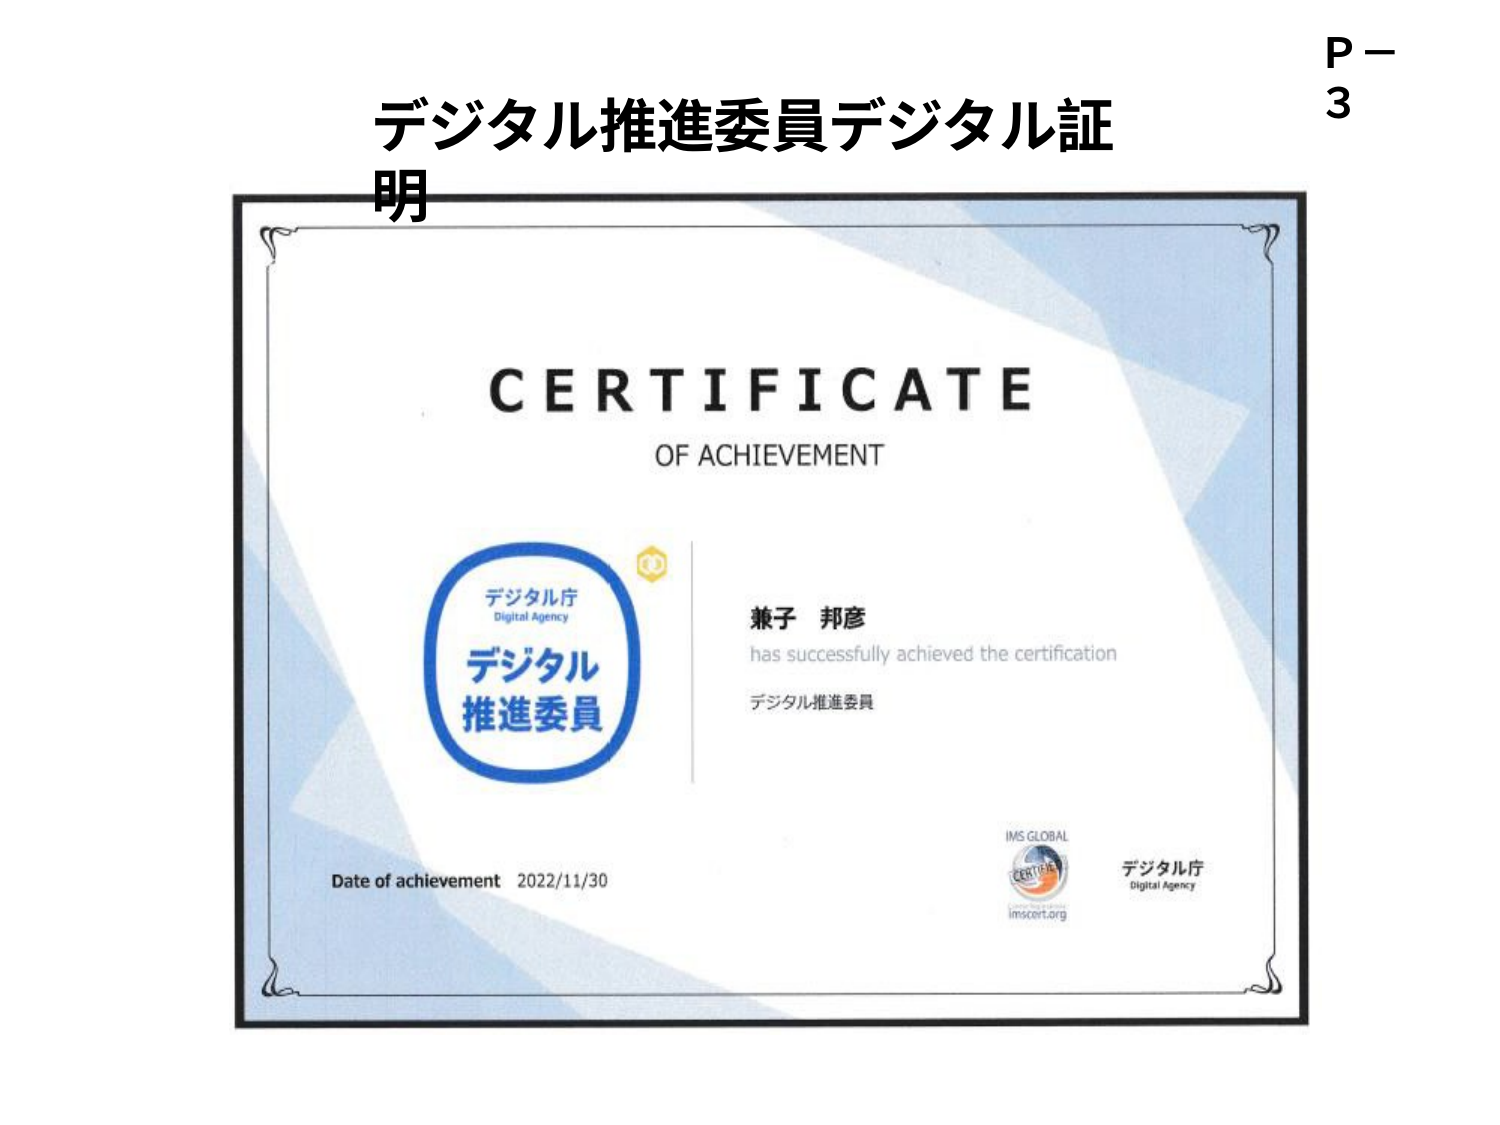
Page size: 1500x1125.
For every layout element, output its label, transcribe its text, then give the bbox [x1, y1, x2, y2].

title デジタル推進委員デジタル証明 [369, 87, 1148, 179]
text_box Ｐ－ ３ [1316, 24, 1449, 127]
picture [229, 181, 1322, 1035]
